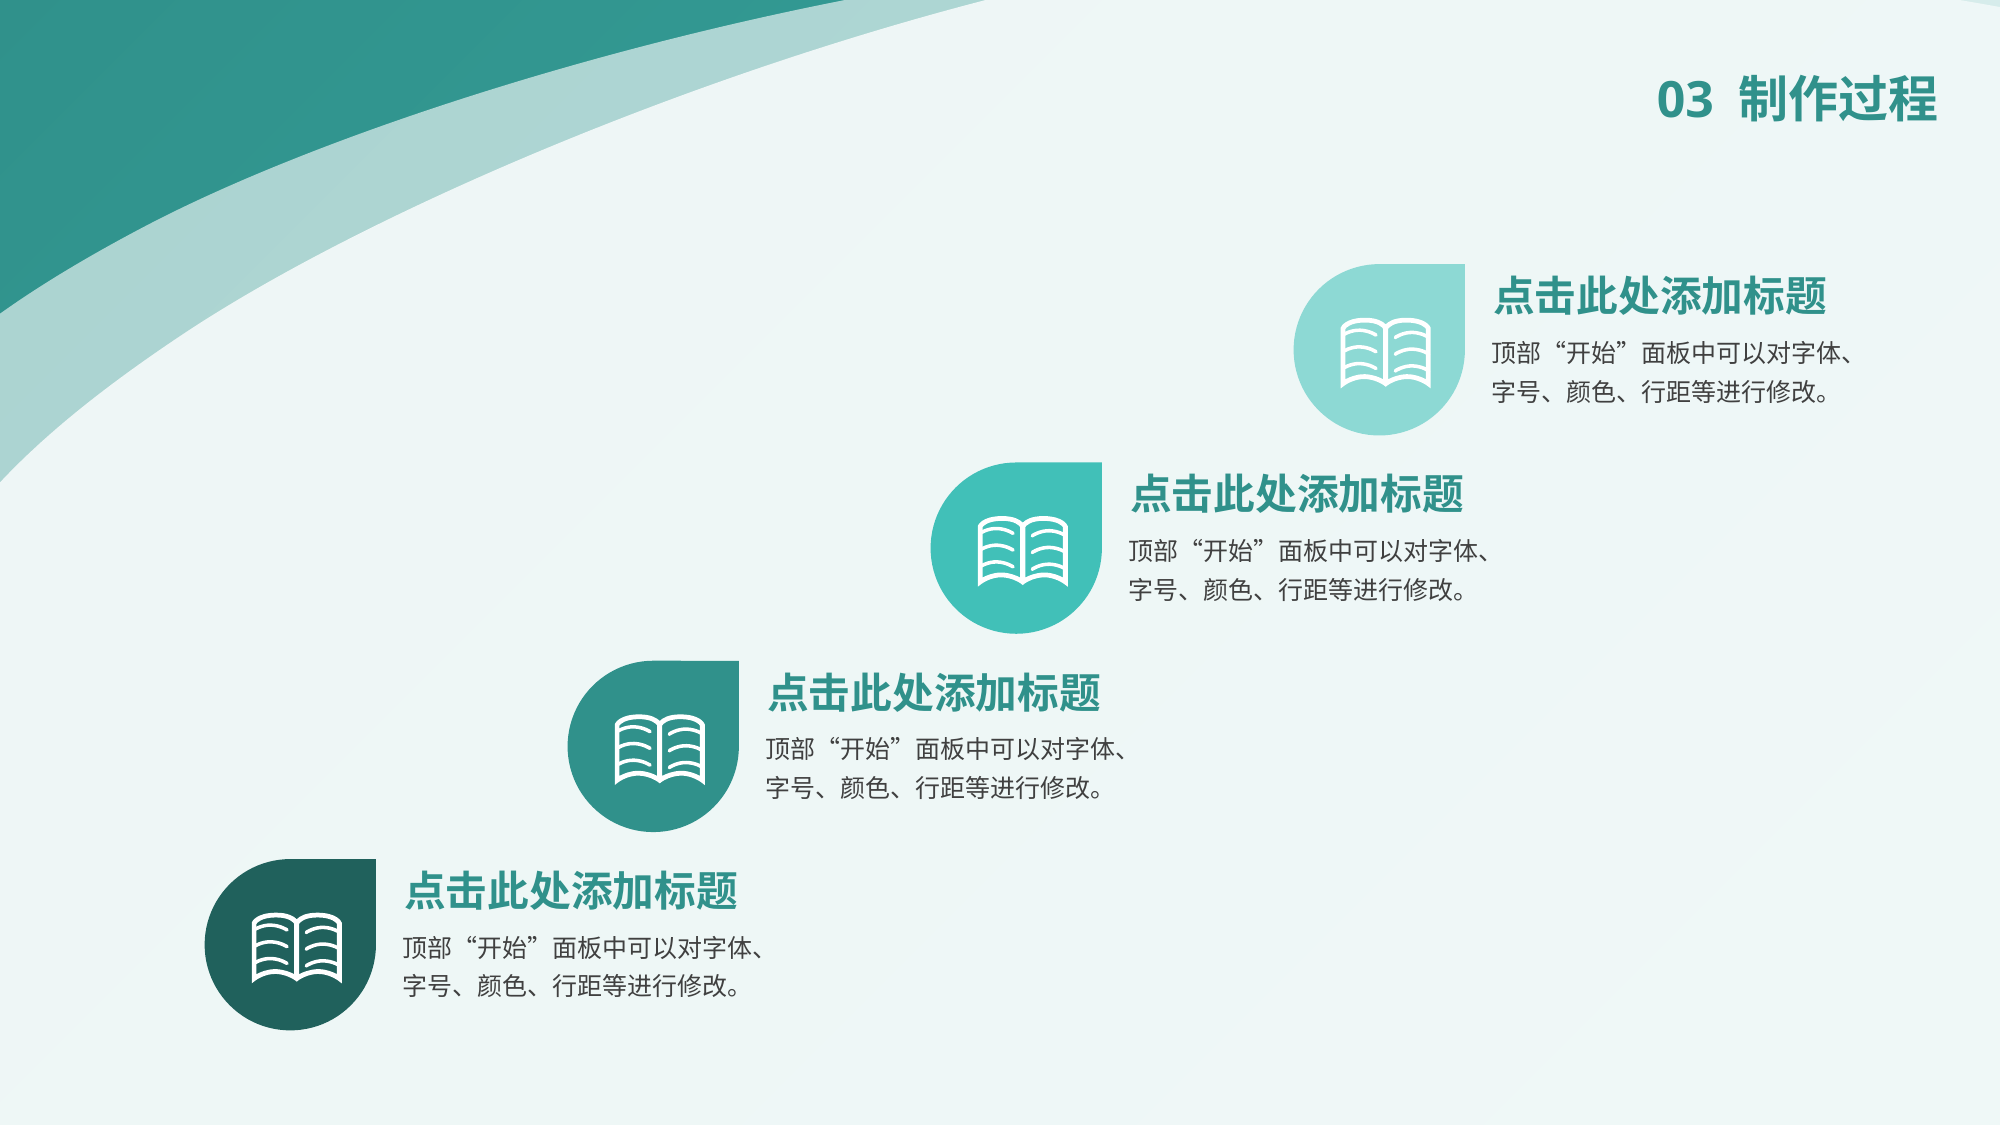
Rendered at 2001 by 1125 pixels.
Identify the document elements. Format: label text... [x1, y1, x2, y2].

text_box 点击此处添加标题 [752, 644, 1117, 724]
text_box [566, 659, 740, 834]
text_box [614, 714, 705, 785]
text_box 点击此处添加标题 [1478, 247, 1843, 328]
text_box 顶部“开始”面板中可以对字体、字号、颜色、行距等进行修改。 [387, 915, 801, 1009]
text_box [1340, 317, 1431, 389]
text_box 点击此处添加标题 [1115, 445, 1480, 526]
text_box [929, 461, 1103, 635]
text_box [977, 516, 1068, 587]
text_box 点击此处添加标题 [389, 842, 754, 923]
list 03 制作过程 [1083, 41, 1955, 162]
text_box 顶部“开始”面板中可以对字体、字号、颜色、行距等进行修改。 [1113, 519, 1527, 612]
text_box 顶部“开始”面板中可以对字体、字号、颜色、行距等进行修改。 [750, 717, 1164, 810]
text_box [1292, 263, 1466, 437]
text_box 顶部“开始”面板中可以对字体、字号、颜色、行距等进行修改。 [1476, 320, 1890, 414]
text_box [251, 912, 342, 984]
text_box [203, 858, 377, 1032]
